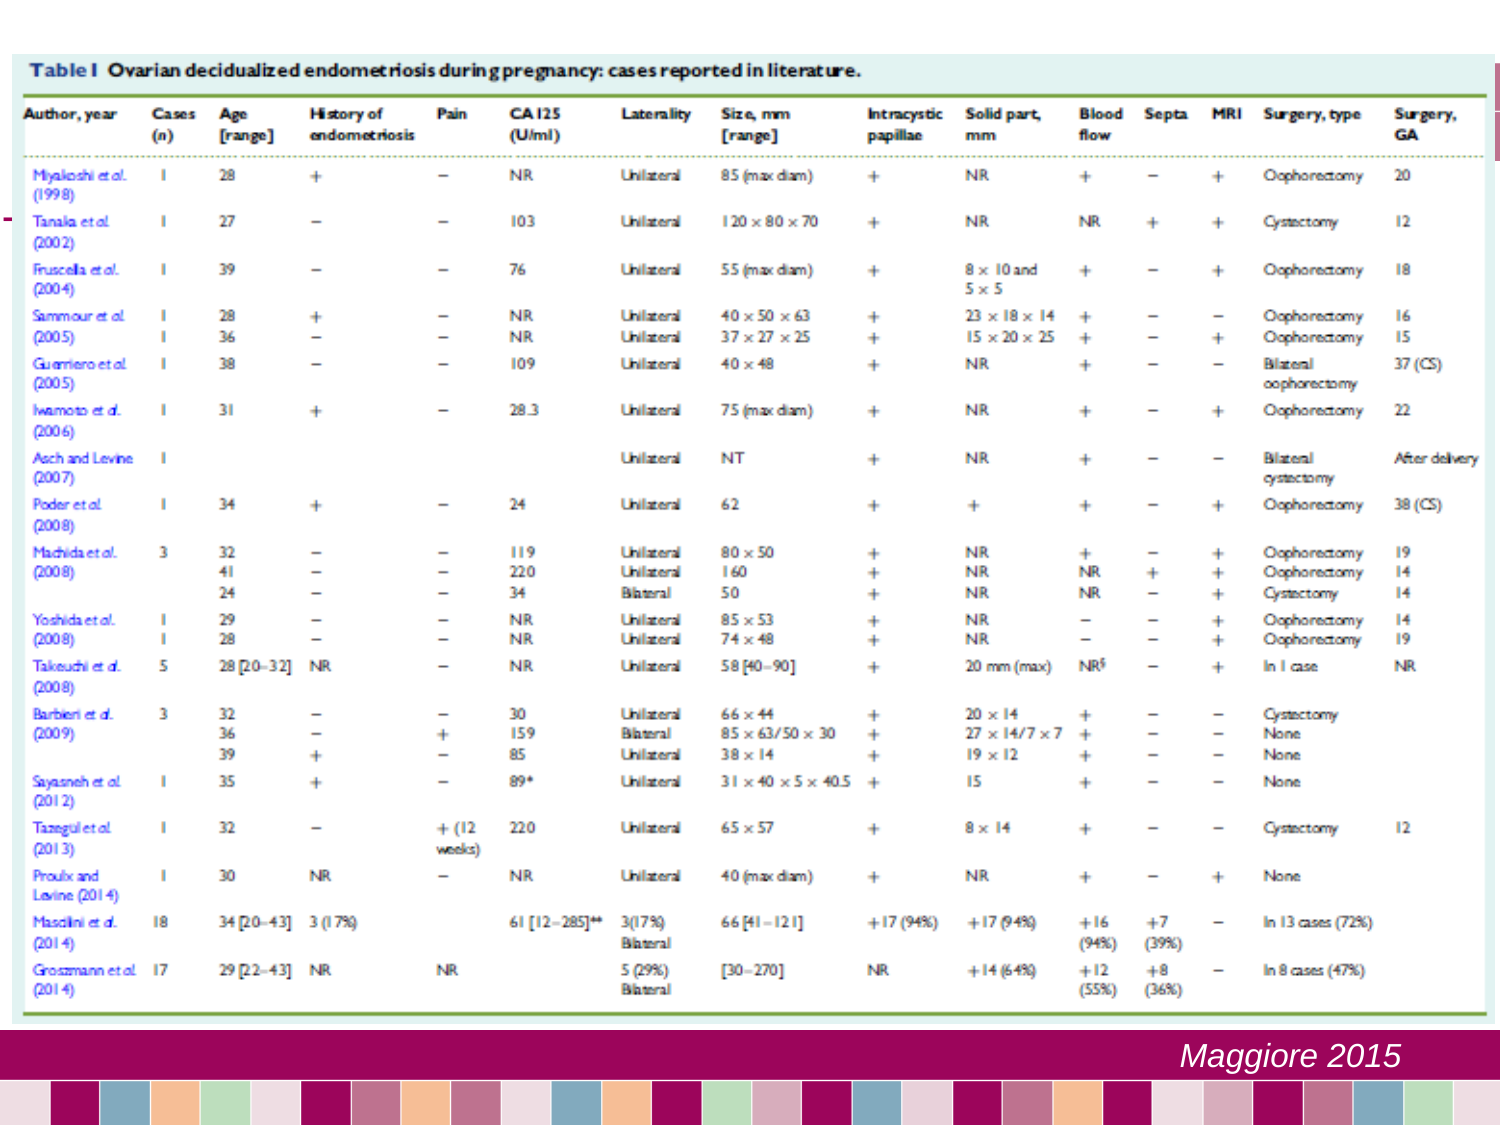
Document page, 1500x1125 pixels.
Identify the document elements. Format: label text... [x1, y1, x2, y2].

picture [0, 54, 1500, 1024]
text_box Maggiore 2015 [1164, 1032, 1417, 1082]
picture [0, 1030, 1500, 1125]
